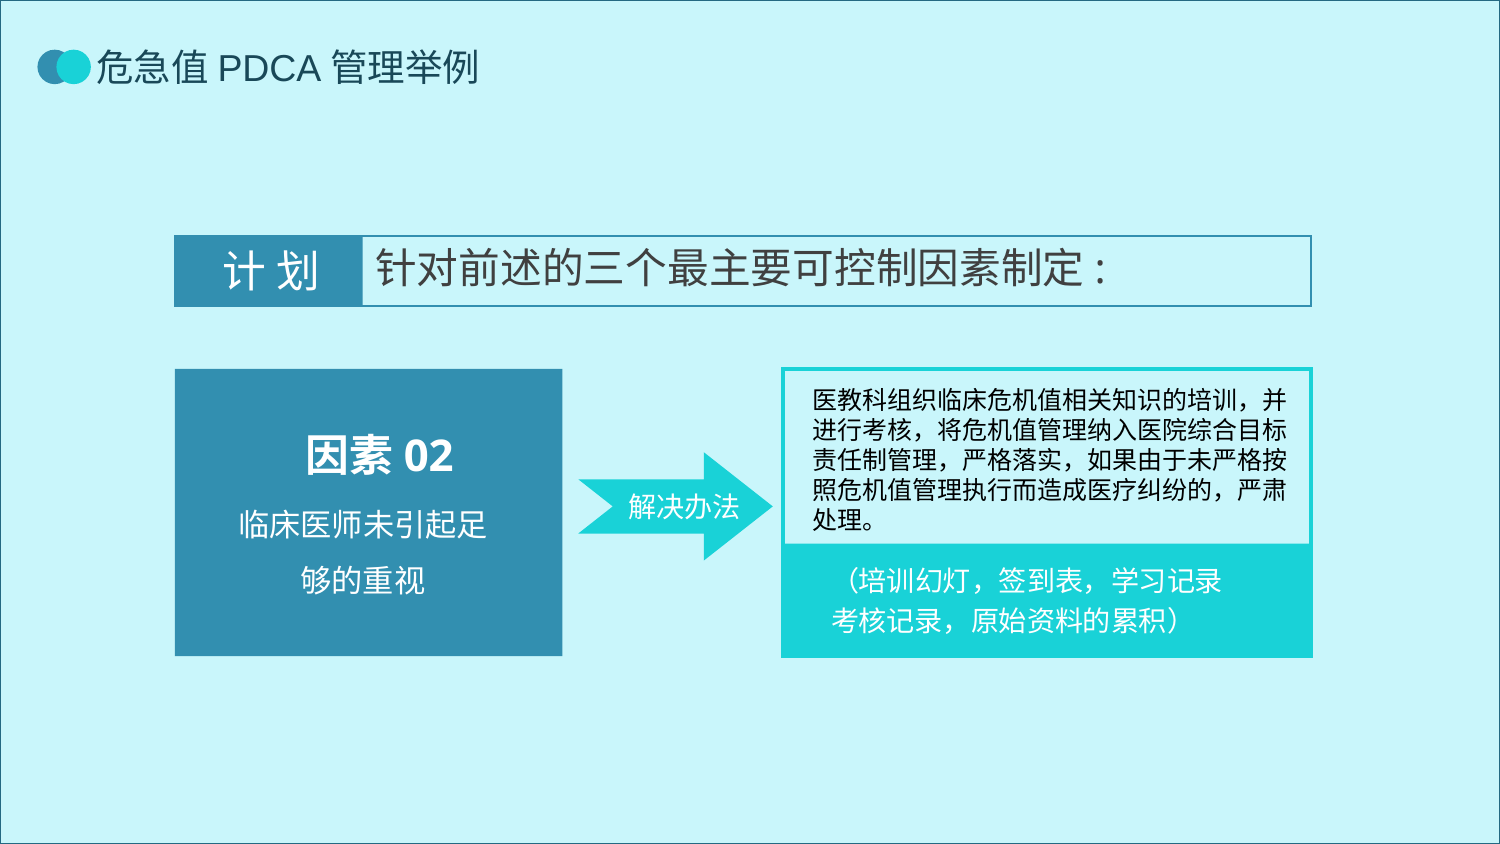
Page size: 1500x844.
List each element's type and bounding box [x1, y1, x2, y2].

text_box [174, 234, 1312, 307]
text_box [174, 368, 563, 657]
text_box [783, 368, 1313, 657]
text_box [578, 452, 773, 561]
